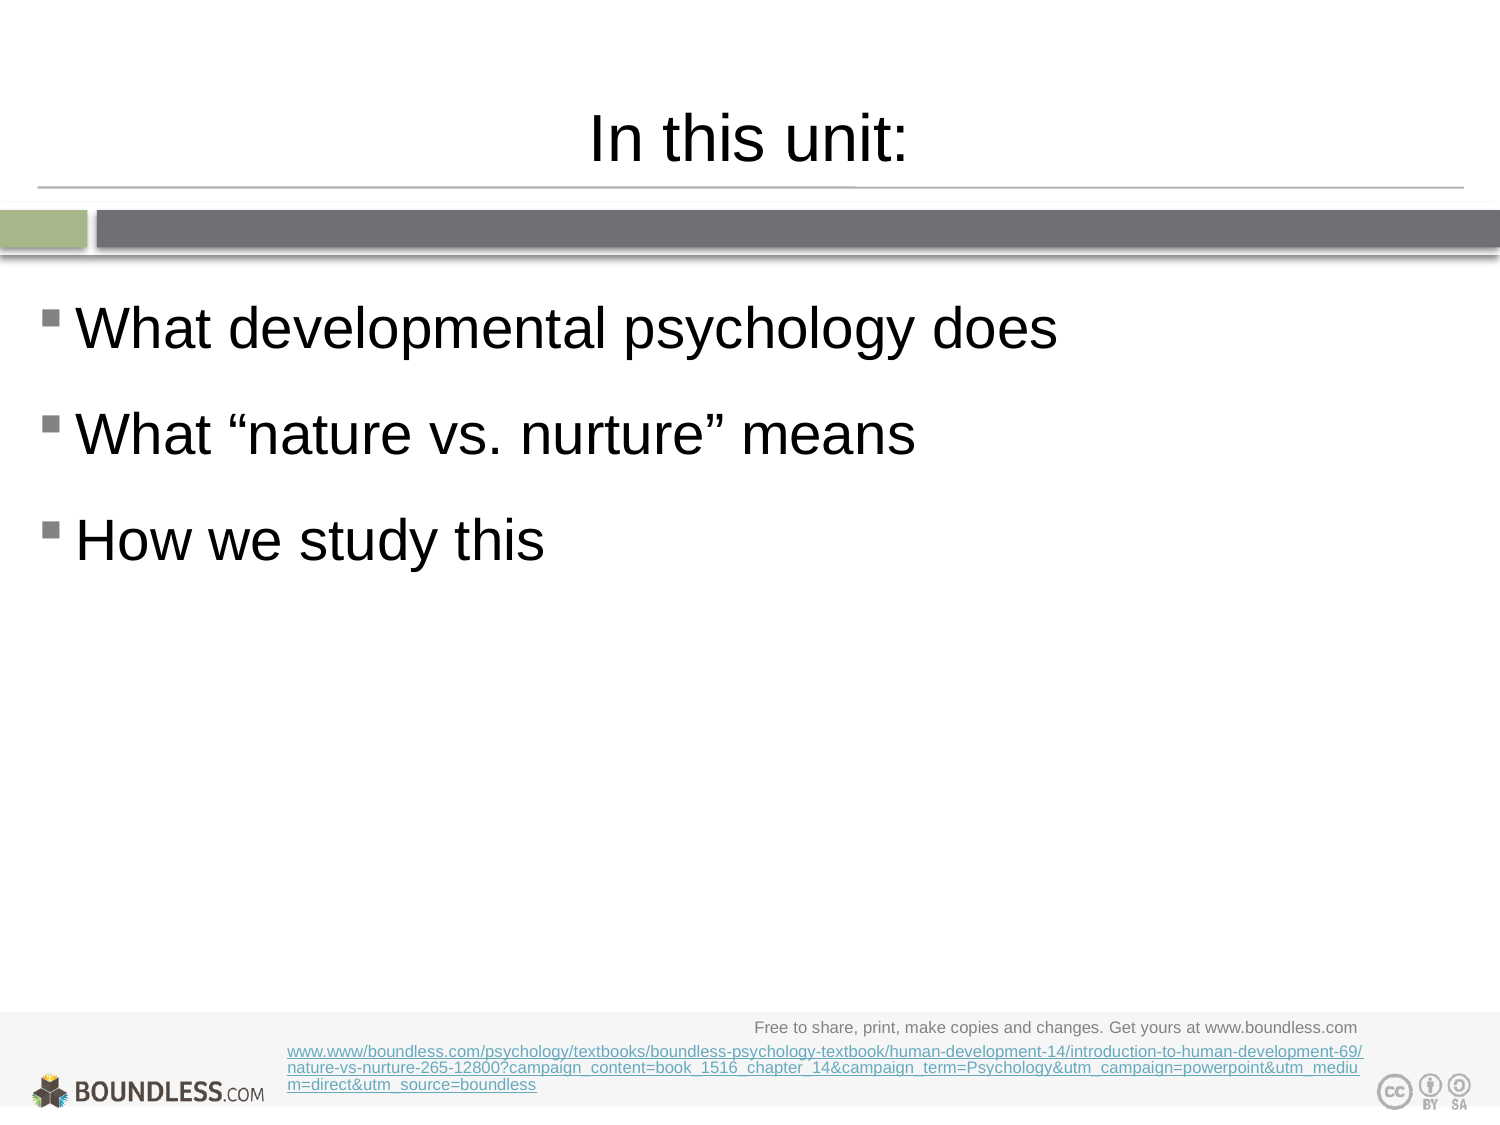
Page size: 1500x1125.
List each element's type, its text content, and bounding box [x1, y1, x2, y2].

text_box www.www/boundless.com/psychology/textbooks/boundless-psychology-textbook/human-development-14/introduction-to-human-development-69/nature-vs-nurture-265-12800?campaign_content=book_1516_chapter_14&campaign_term=Psychology&utm_campaign=powerpoint&utm_medium=direct&utm_source=boundless [287, 1040, 1373, 1079]
text_box [0, 1012, 1500, 1107]
text_box Free to share, print, make copies and changes. Get yours at www.boundless.com [650, 1016, 1359, 1040]
list What developmental psychology does What “nature vs. nurture” means How we study this [37, 262, 1438, 1012]
title In this unit: [37, 62, 1463, 175]
picture [30, 1072, 265, 1109]
picture [1372, 1070, 1476, 1113]
